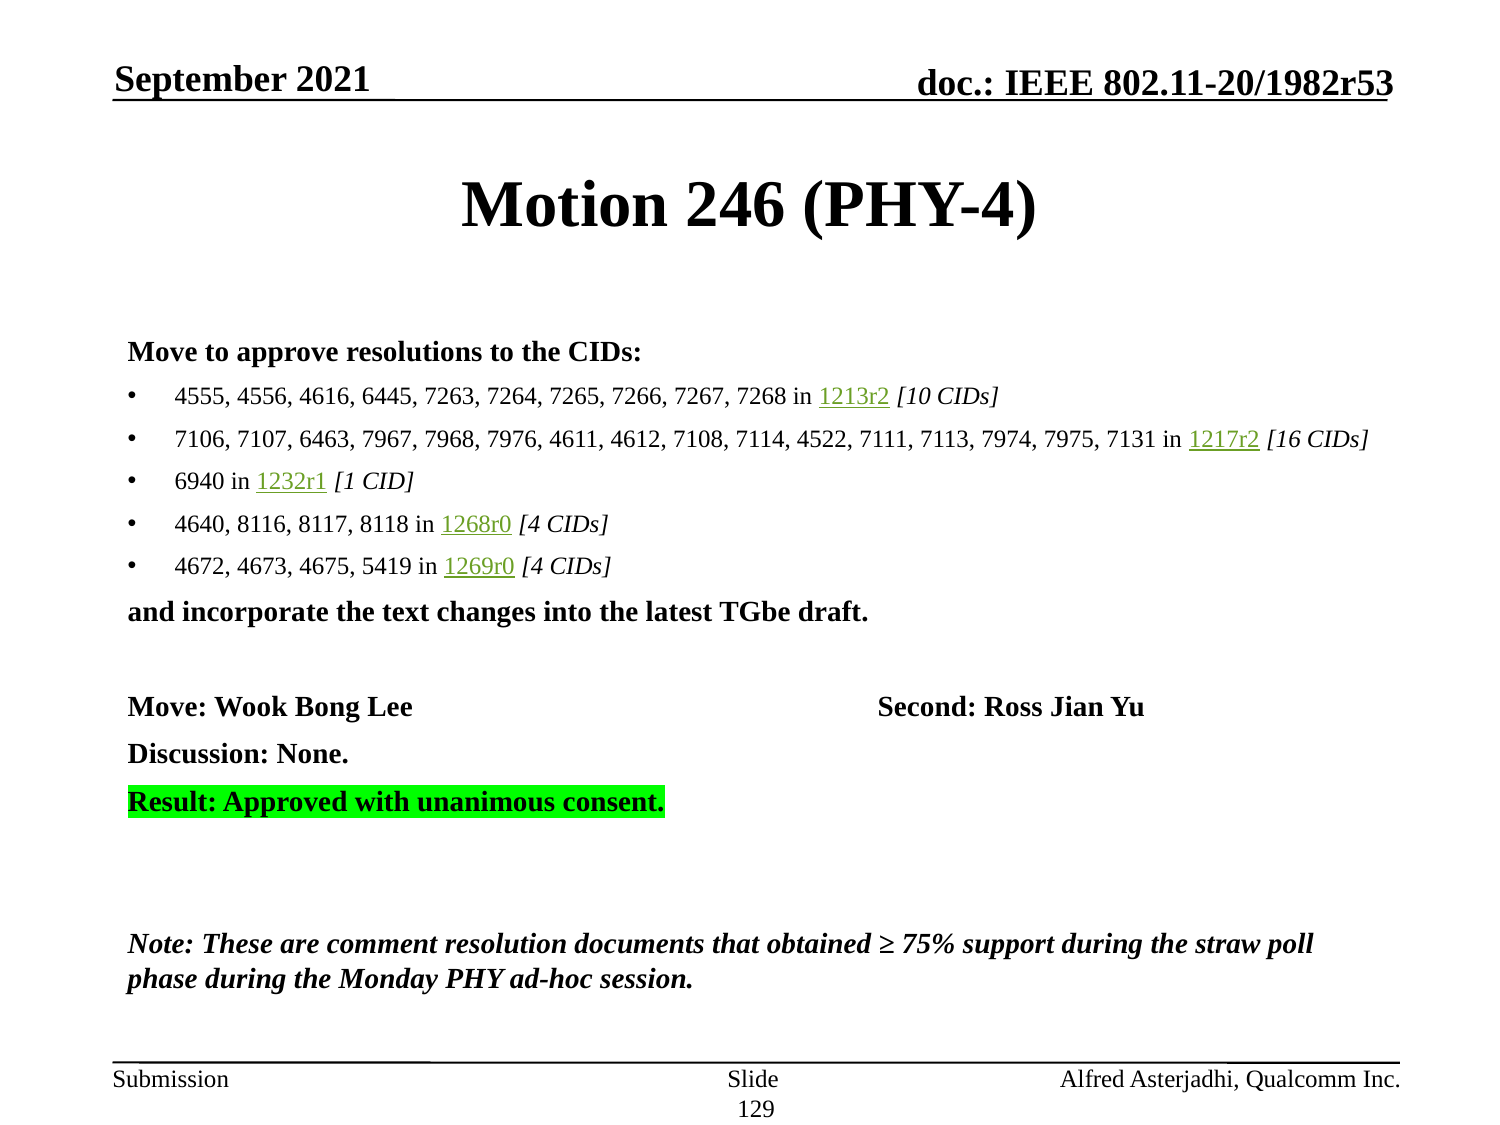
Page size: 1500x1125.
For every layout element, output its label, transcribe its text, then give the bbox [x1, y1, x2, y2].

footer Alfred Asterjadhi, Qualcomm Inc. [878, 1061, 1402, 1093]
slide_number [114, 54, 423, 100]
list Move to approve resolutions to the CIDs: 4555, 4556, 4616, 6445, 7263, 7264, 7265, 7266, 7267, 7268 in 1213r2 [10 CIDs] 7106, 7107, 6463, 7967, 7968, 7976, 4611, 4612, 7108, 7114, 4522, 7111, 7113, 7974, 7975, 7131 in 1217r2 [16 CIDs] 6940 in 1232r1 [1 CID] 4640, 8116, 8117, 8118 in 1268r0 [4 CIDs] 4672, 4673, 4675, 5419 in 1269r0 [4 CIDs] and incorporate the text changes into the latest TGbe draft. Move: Wook Bong Lee Second: Ross Jian Yu Discussion: None. Result: Approved with unanimous consent. Note: These are comment resolution documents that obtained ≥ 75% support during the straw poll phase during the Monday PHY ad-hoc session. [112, 324, 1388, 1063]
slide_number Slide 129 [712, 1061, 800, 1123]
title Motion 246 (PHY-4) [112, 112, 1388, 288]
